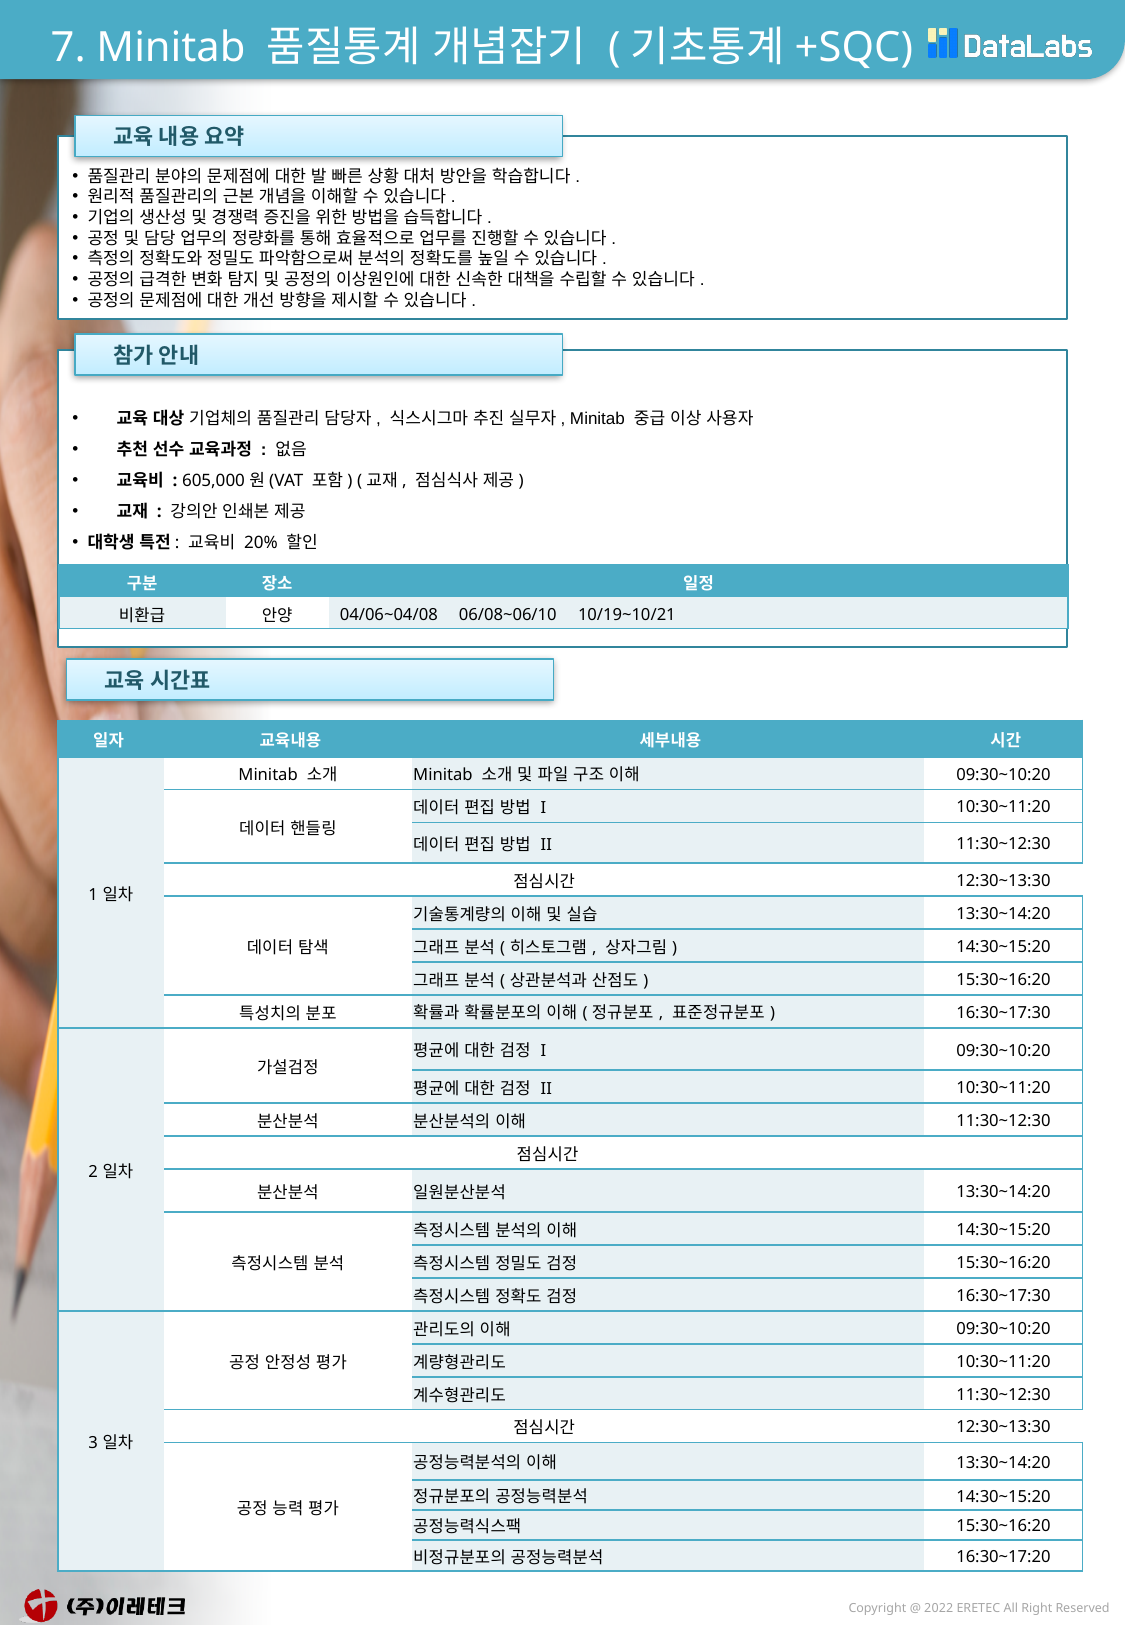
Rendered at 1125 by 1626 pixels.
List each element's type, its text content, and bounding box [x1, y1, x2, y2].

table_cell 측정시스템 분석 [164, 1213, 412, 1310]
text_box 교육 대상 기업체의 품질관리 담당자, 식스시그마 추진 실무자, Minitab 중급 이상 사용자 추천 선수 교육과정 : 없음 교육비 : 605,000원(VAT 포함) (교재, 점심식사 제공) 교재 : 강의안 인쇄본 제공 대학생 특전: 교육비 20% 할인 [57, 389, 1068, 564]
table_cell 14:30~15:20 [924, 1213, 1082, 1244]
table_cell 데이터 탐색 [164, 897, 412, 994]
title 7. Minitab 품질통계 개념잡기 (기초통계+SQC) [35, 9, 1049, 80]
table_cell 2일차 [59, 1029, 164, 1310]
table_cell 일원분산분석 [412, 1170, 924, 1211]
table_cell 가설검정 [164, 1029, 412, 1102]
table_cell Minitab 소개 및 파일 구조 이해 [412, 758, 924, 789]
table_cell 13:30~14:20 [924, 897, 1082, 928]
table_cell 09:30~10:20 [924, 1312, 1082, 1343]
table_cell 12:30~13:30 [924, 864, 1083, 895]
table_cell 관리도의 이해 [412, 1312, 924, 1343]
table_cell 그래프 분석(히스토그램, 상자그림) [412, 930, 924, 961]
table_header 일정 [329, 565, 1067, 596]
table_cell 특성치의 분포 [164, 996, 412, 1027]
table_header 장소 [226, 565, 329, 596]
table_cell 비정규분포의 공정능력분석 [412, 1541, 924, 1570]
table_cell 그래프 분석(상관분석과 산점도) [412, 963, 924, 994]
table_cell 13:30~14:20 [924, 1170, 1082, 1211]
picture [0, 23, 1125, 1625]
table_cell 09:30~10:20 [924, 758, 1082, 789]
table_cell 16:30~17:30 [924, 996, 1082, 1027]
table_cell 1일차 [59, 758, 164, 1027]
table_cell 10:30~11:20 [924, 1071, 1082, 1102]
table_cell 공정 안정성 평가 [164, 1312, 412, 1409]
text_box 참가 안내 [74, 333, 563, 376]
table_header 구분 [60, 565, 226, 596]
table_cell 안양 [226, 597, 329, 628]
table_cell 14:30~15:20 [924, 1481, 1082, 1509]
table_cell 16:30~17:30 [924, 1279, 1082, 1310]
table_cell 기술통계량의 이해 및 실습 [412, 897, 924, 928]
table_cell 분산분석 [164, 1104, 412, 1135]
text_box [55, 134, 1070, 321]
table_cell 측정시스템 정확도 검정 [412, 1279, 924, 1310]
table_cell 점심시간 [164, 864, 924, 895]
table_header 시간 [924, 721, 1082, 756]
table_cell 확률과 확률분포의 이해(정규분포, 표준정규분포) [412, 996, 924, 1027]
table_cell 10:30~11:20 [924, 790, 1082, 822]
table_cell 16:30~17:20 [924, 1541, 1082, 1570]
table_cell 평균에 대한 검정 I [412, 1029, 924, 1069]
table_cell 점심시간 [164, 1137, 1082, 1168]
table_cell 15:30~16:20 [924, 1246, 1082, 1277]
table_cell 공정능력분석의 이해 [412, 1443, 924, 1479]
table_cell 공정 능력 평가 [164, 1443, 412, 1570]
table_cell 계수형관리도 [412, 1378, 924, 1409]
table_cell 11:30~12:30 [924, 1104, 1082, 1135]
table_header 일자 [59, 721, 164, 756]
table_cell 정규분포의 공정능력분석 [412, 1481, 924, 1509]
table_cell 점심시간 [164, 1410, 924, 1442]
table_cell 11:30~12:30 [924, 1378, 1082, 1409]
table_cell 계량형관리도 [412, 1345, 924, 1376]
table_cell 분산분석 [164, 1170, 412, 1211]
table_cell 15:30~16:20 [924, 1511, 1082, 1539]
table_cell 14:30~15:20 [924, 930, 1082, 961]
table_cell 데이터 핸들링 [164, 790, 412, 862]
text_box 품질관리 분야의 문제점에 대한 발 빠른 상황 대처 방안을 학습합니다. 원리적 품질관리의 근본 개념을 이해할 수 있습니다. 기업의 생산성 및 경쟁력 증진을 위한 방법을 습득합니다. 공정 및 담당 업무의 정량화를 통해 효율적으로 업무를 진행할 수 있습니다. 측정의 정확도와 정밀도 파악함으로써 분석의 정확도를 높일 수 있습니다. 공정의 급격한 변화 탐지 및 공정의 이상원인에 대한 신속한 대책을 수립할 수 있습니다. 공정의 문제점에 대한 개선 방향을 제시할 수 있습니다. [57, 157, 1068, 317]
table_cell 09:30~10:20 [924, 1029, 1082, 1069]
table_header 교육내용 [164, 721, 412, 756]
table_cell 데이터 편집 방법 II [412, 823, 924, 862]
table_cell 15:30~16:20 [924, 963, 1082, 994]
text_box 교육 시간표 [66, 658, 554, 701]
table_cell 3일차 [59, 1312, 164, 1570]
table_header 세부내용 [412, 721, 924, 756]
table_cell 11:30~12:30 [924, 823, 1082, 862]
table_cell 측정시스템 정밀도 검정 [412, 1246, 924, 1277]
table_cell 12:30~13:30 [924, 1410, 1083, 1442]
table_cell Minitab 소개 [164, 758, 412, 789]
table_cell 04/06~04/08 06/08~06/10 10/19~10/21 [329, 597, 1067, 628]
table_cell 13:30~14:20 [924, 1443, 1082, 1479]
table_cell 10:30~11:20 [924, 1345, 1082, 1376]
table_cell 비환급 [60, 597, 226, 628]
table_cell 측정시스템 분석의 이해 [412, 1213, 924, 1244]
table_cell 데이터 편집 방법 I [412, 790, 924, 822]
table_cell 분산분석의 이해 [412, 1104, 924, 1135]
text_box 교육 내용 요약 [74, 115, 563, 157]
table_cell 평균에 대한 검정 II [412, 1071, 924, 1102]
table_cell 공정능력식스팩 [412, 1511, 924, 1539]
text_box [55, 348, 1070, 649]
